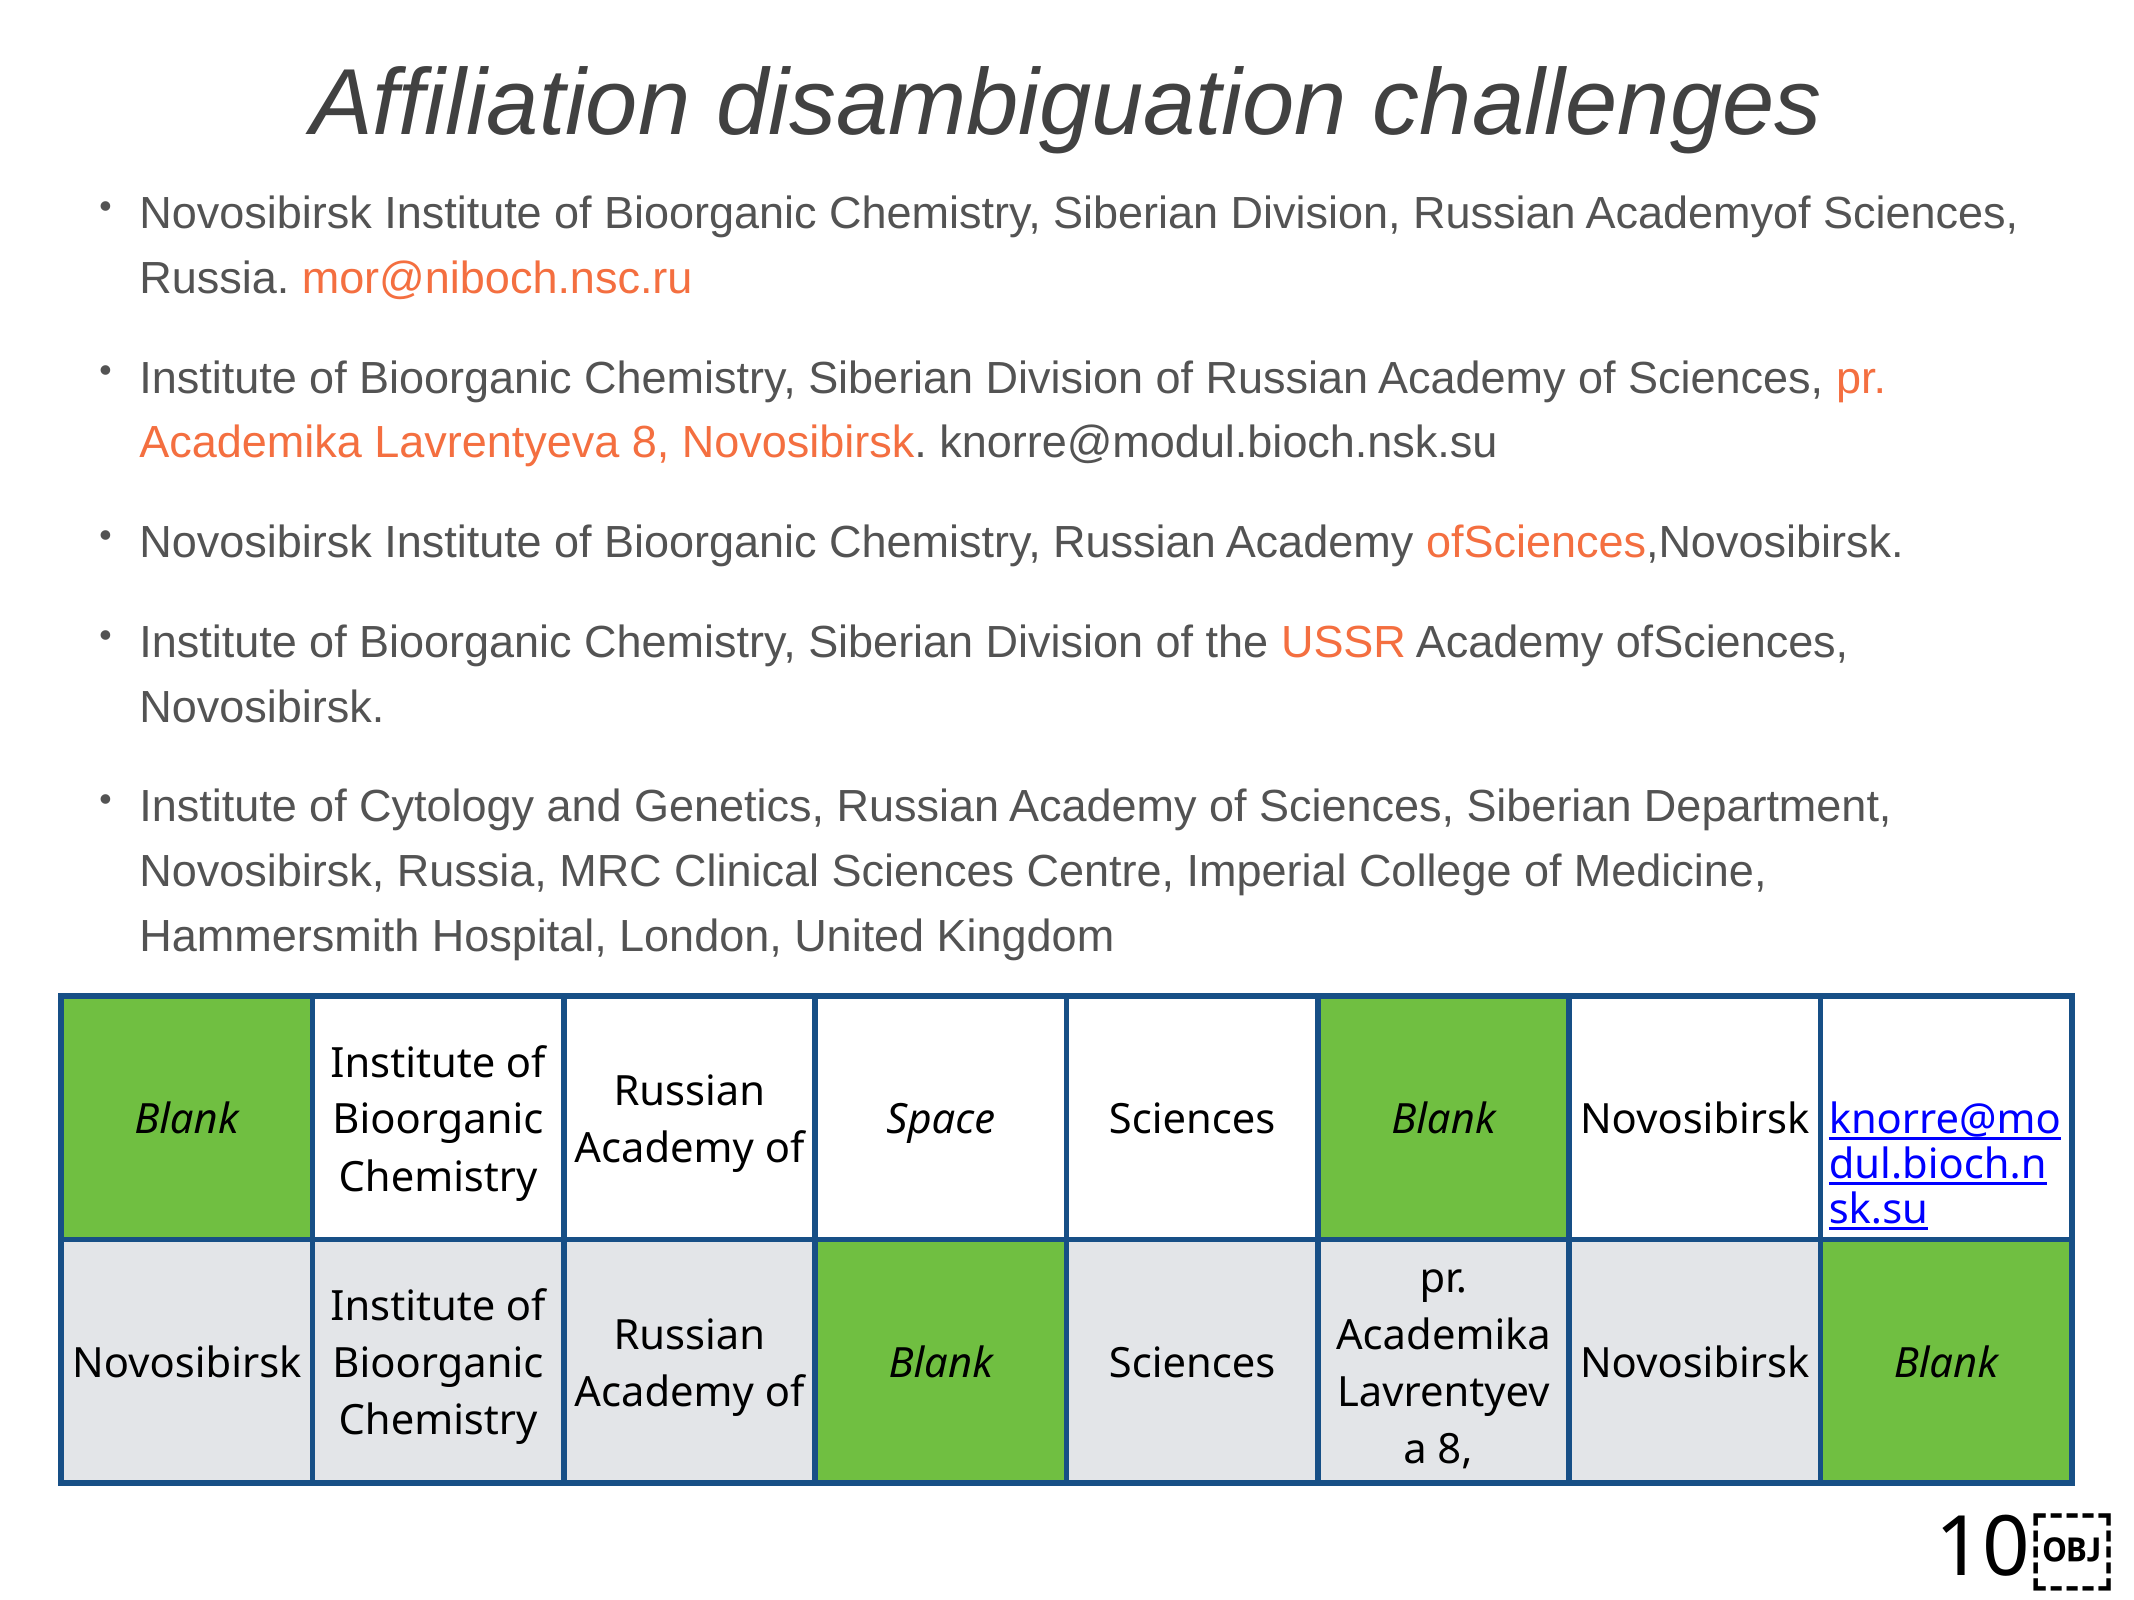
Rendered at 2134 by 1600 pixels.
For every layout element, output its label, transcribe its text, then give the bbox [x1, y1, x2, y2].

table_cell Blank [1823, 1242, 2069, 1480]
table_cell Novosibirsk [1572, 1242, 1818, 1480]
table_cell Sciences [1069, 1242, 1315, 1480]
list Novosibirsk Institute of Bioorganic Chemistry, Siberian Division, Russian Academyof Sciences, Russia. mor@niboch.nsc.ru Institute of Bioorganic Chemistry, Siberian Division of Russian Academy of Sciences, pr. Academika Lavrentyeva 8, Novosibirsk. knorre@modul.bioch.nsk.su Novosibirsk Institute of Bioorganic Chemistry, Russian Academy ofSciences,Novosibirsk. Institute of Bioorganic Chemistry, Siberian Division of the USSR Academy ofSciences, Novosibirsk. Institute of Cytology and Genetics, Russian Academy of Sciences, Siberian Department, Novosibirsk, Russia, MRC Clinical Sciences Centre, Imperial College of Medicine, Hammersmith Hospital, London, United Kingdom [90, 164, 2043, 969]
table_header Russian Academy of [567, 999, 812, 1237]
table_cell Blank [818, 1242, 1064, 1480]
table_header knorre@modul.bioch.nsk.su [1823, 999, 2069, 1237]
table_cell Russian Academy of [567, 1242, 812, 1480]
table_header Blank [1321, 999, 1566, 1237]
text_box 10￼ [1914, 1483, 2134, 1600]
table_header Sciences [1069, 999, 1315, 1237]
text_box Affiliation disambiguation challenges [301, 32, 1832, 162]
table_header Novosibirsk [1572, 999, 1818, 1237]
table_header Space [818, 999, 1064, 1237]
table_header Blank [64, 999, 310, 1237]
table_cell Institute of Bioorganic Chemistry [315, 1242, 561, 1480]
table_header Institute of Bioorganic Chemistry [315, 999, 561, 1237]
table_cell pr. Academika Lavrentyeva 8, [1321, 1242, 1566, 1480]
table_cell Novosibirsk [64, 1242, 310, 1480]
